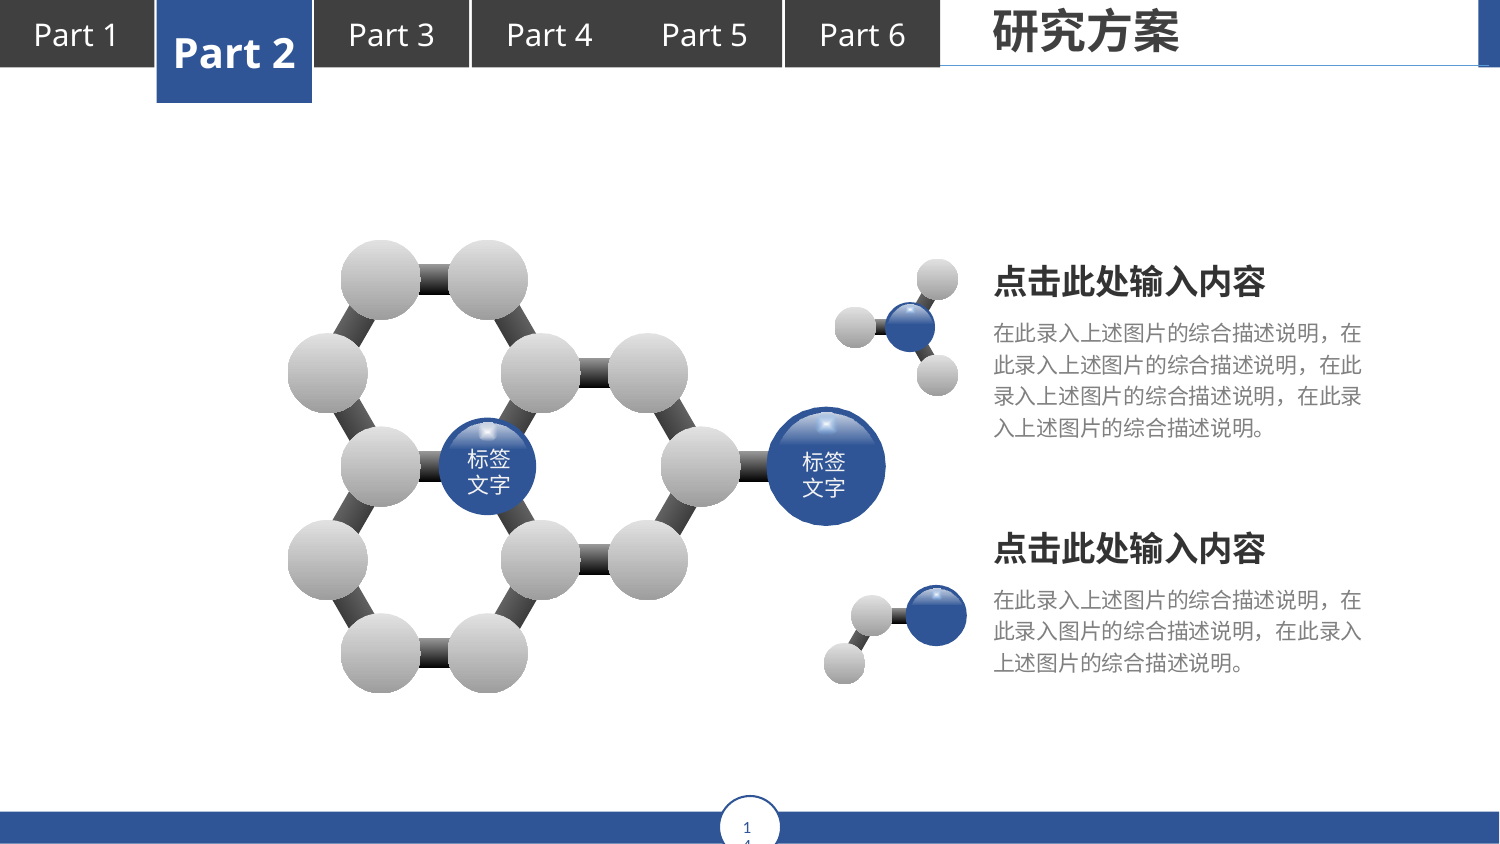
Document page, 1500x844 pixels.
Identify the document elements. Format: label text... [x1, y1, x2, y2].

text_box 在此录入上述图片的综合描述说明，在此录入上述图片的综合描述说明，在此录入上述图片的综合描述说明，在此录入上述图片的综合描述说明。 [982, 309, 1378, 446]
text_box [287, 239, 886, 694]
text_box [834, 258, 958, 396]
text_box 点击此处输入内容 [966, 254, 1294, 307]
text_box 在此录入上述图片的综合描述说明，在此录入图片的综合描述说明，在此录入上述图片的综合描述说明。 [982, 575, 1378, 682]
text_box 点击此处输入内容 [966, 521, 1294, 574]
text_box 研究方案 [981, 0, 1193, 64]
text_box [824, 584, 967, 684]
